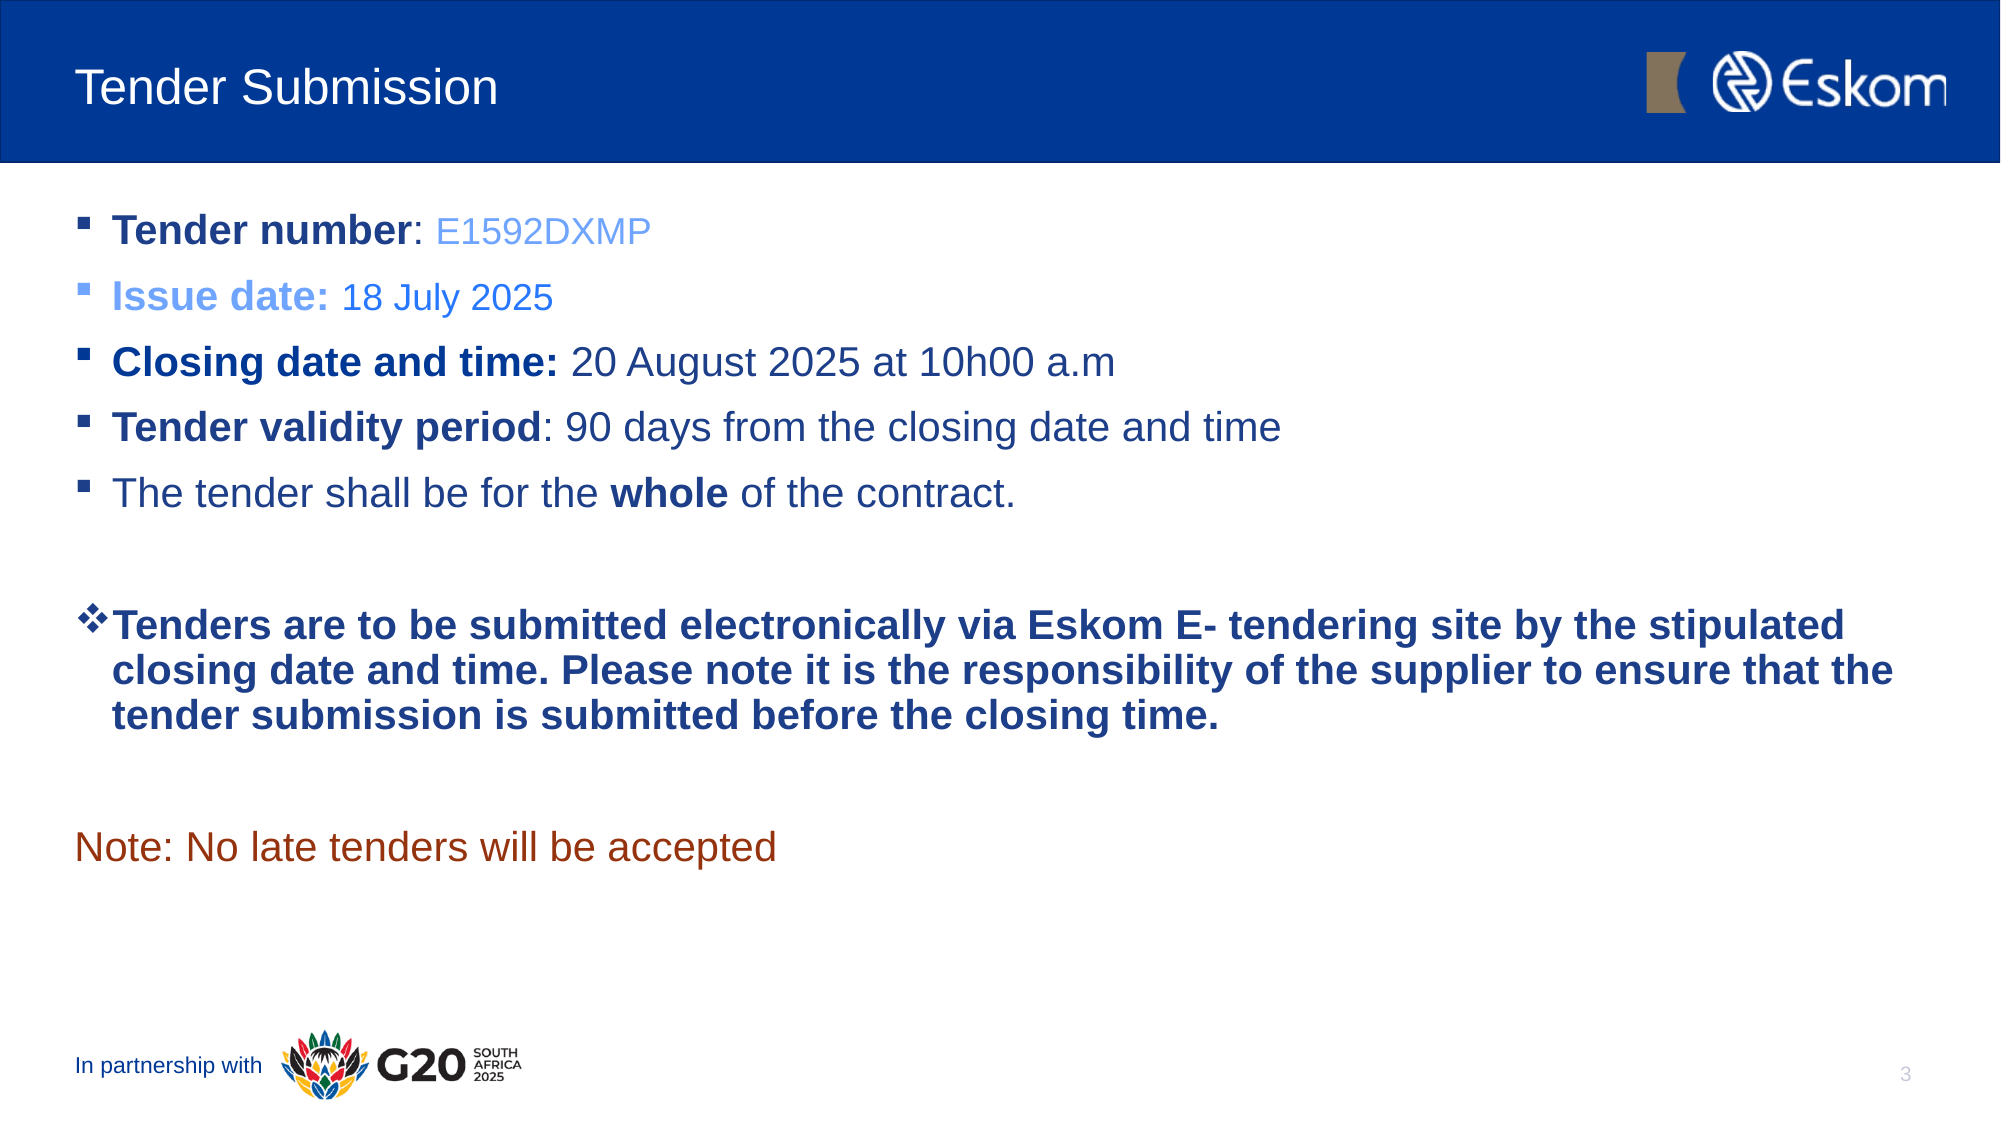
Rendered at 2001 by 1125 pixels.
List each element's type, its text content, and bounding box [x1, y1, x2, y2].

picture [280, 1029, 526, 1100]
slide_number 3 [1869, 1042, 1927, 1103]
list Tender number: E1592DXMP Issue date: 18 July 2025 Closing date and time: 20 August 2025 at 10h00 a.m Tender validity period: 90 days from the closing date and time The tender shall be for the whole of the contract. Tenders are to be submitted electronically via Eskom E- tendering site by the stipulated closing date and time. Please note it is the responsibility of the supplier to ensure that the tender submission is submitted before the closing time. Note: No late tenders will be accepted [59, 200, 1927, 998]
title Tender Submission [59, 33, 1620, 143]
